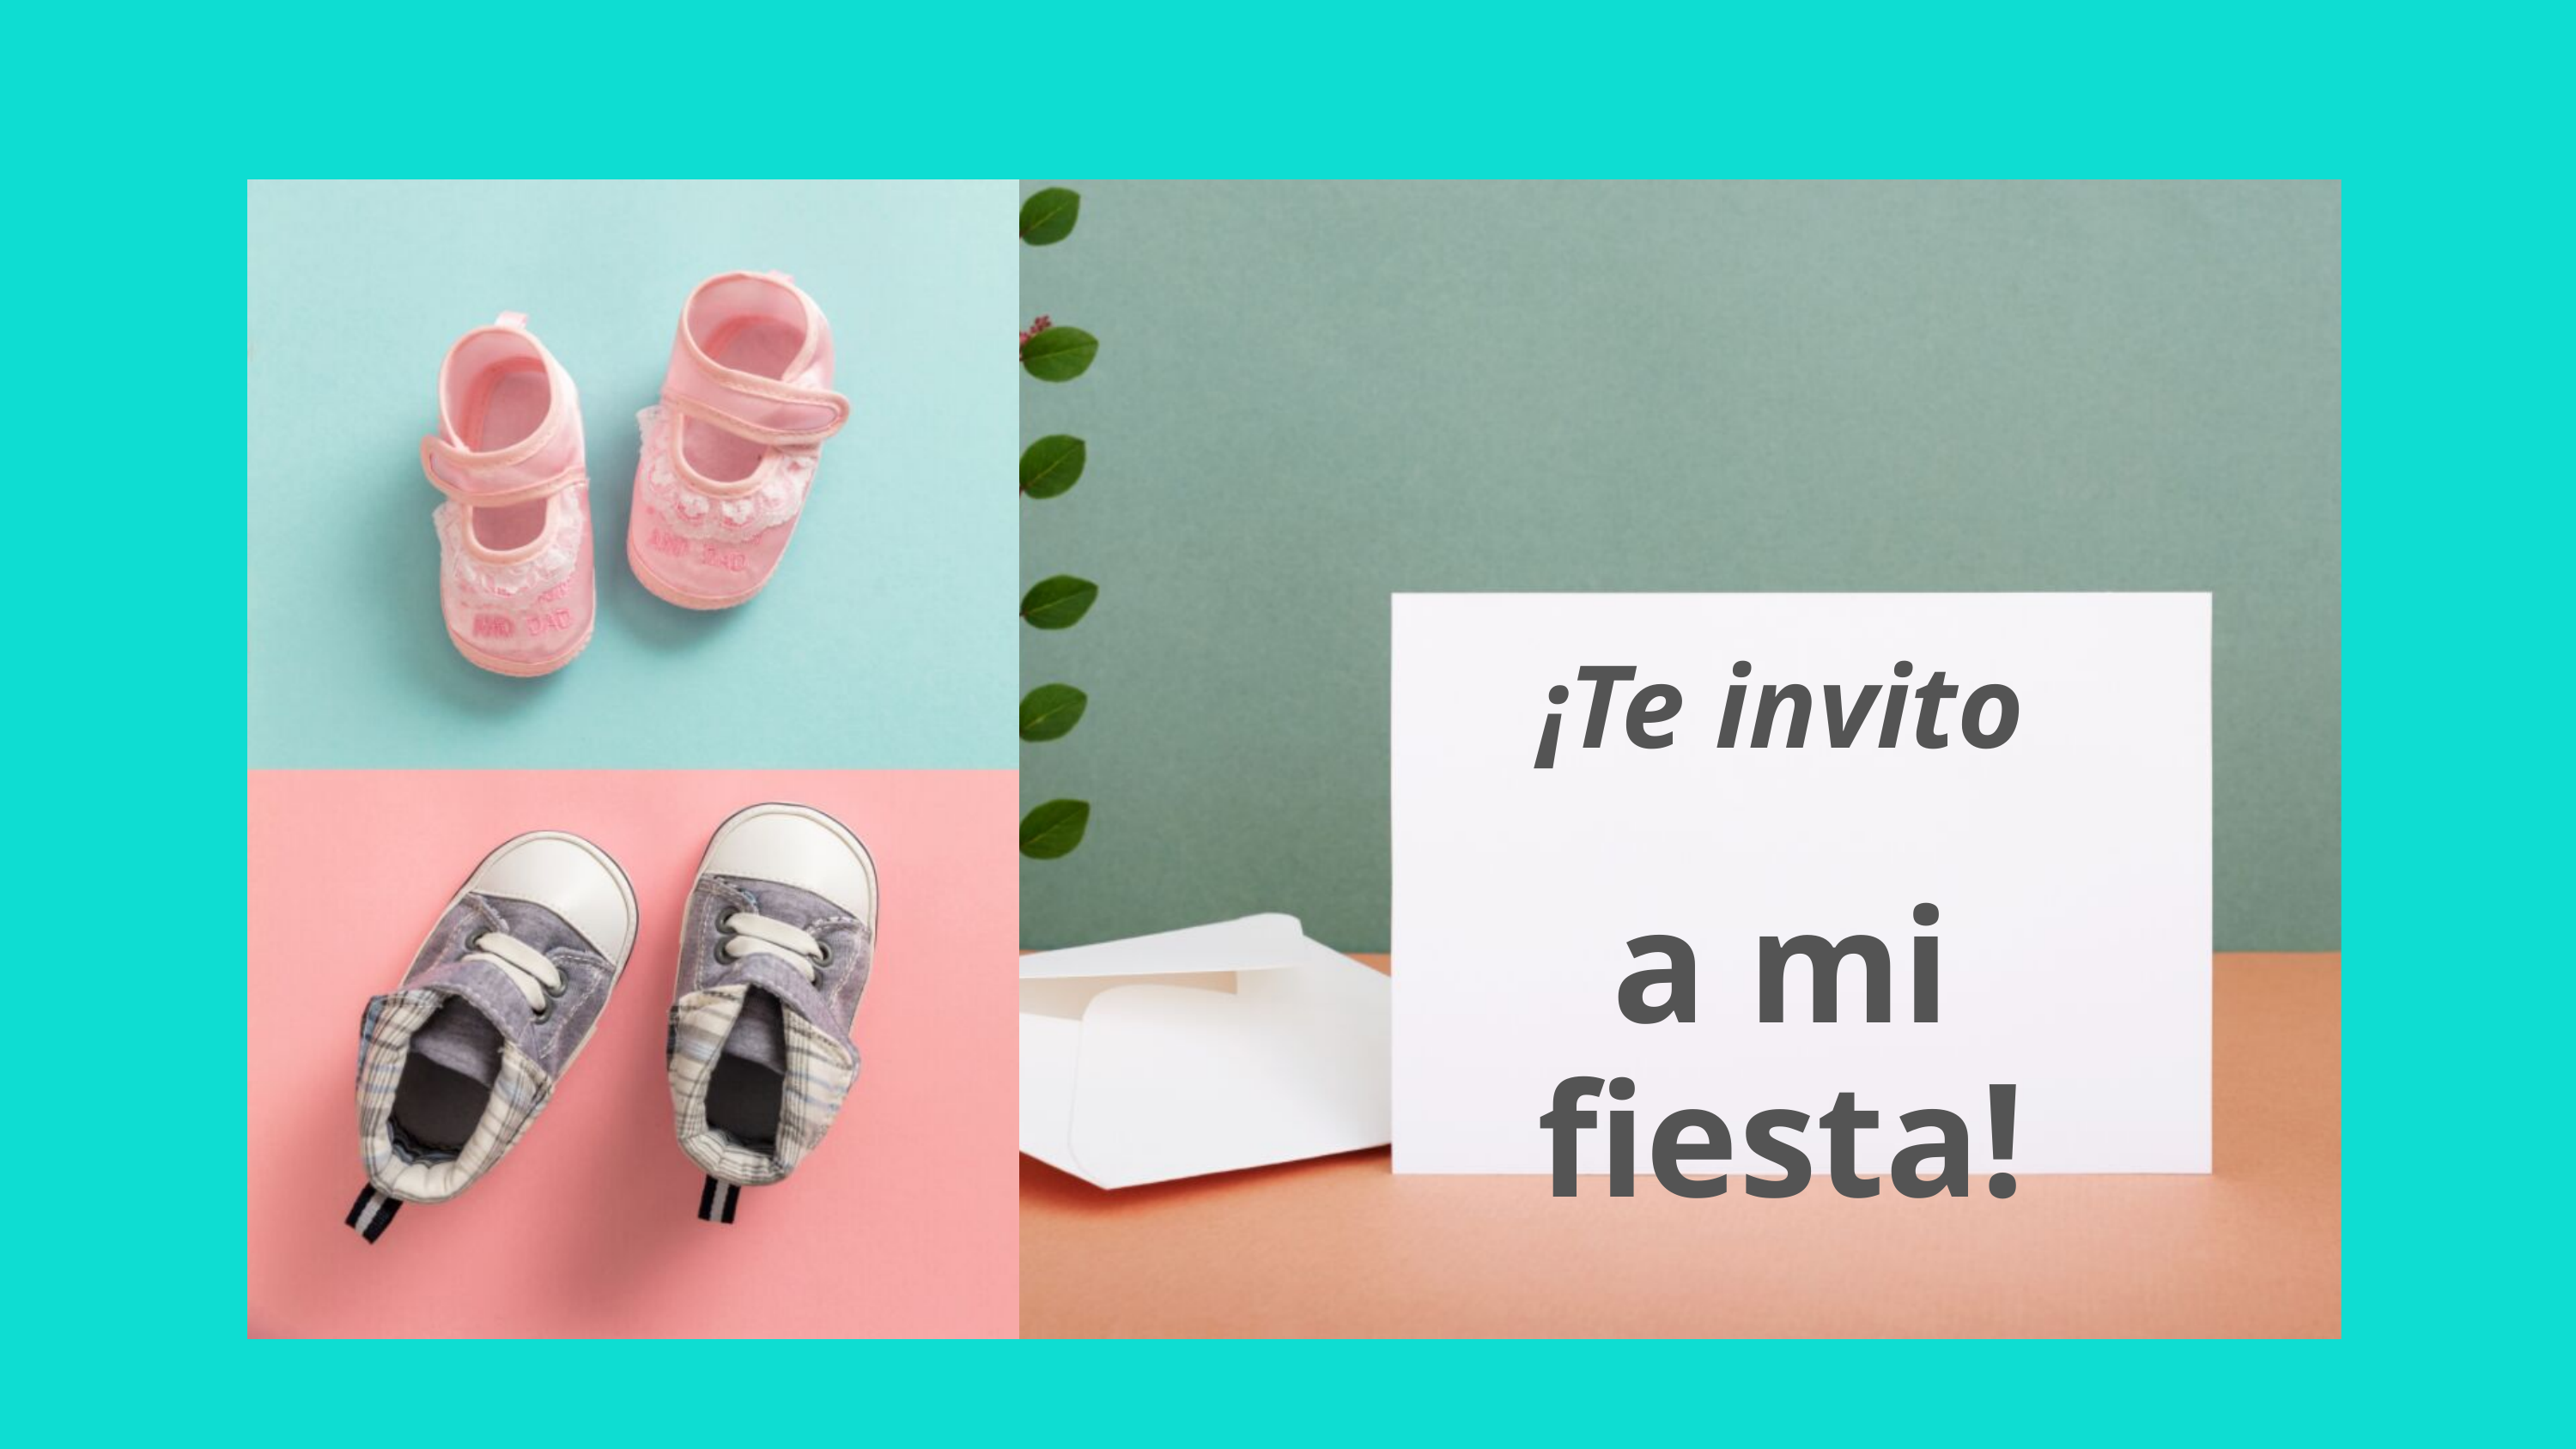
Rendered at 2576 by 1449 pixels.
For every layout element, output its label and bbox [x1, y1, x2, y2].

picture [247, 179, 2342, 1339]
